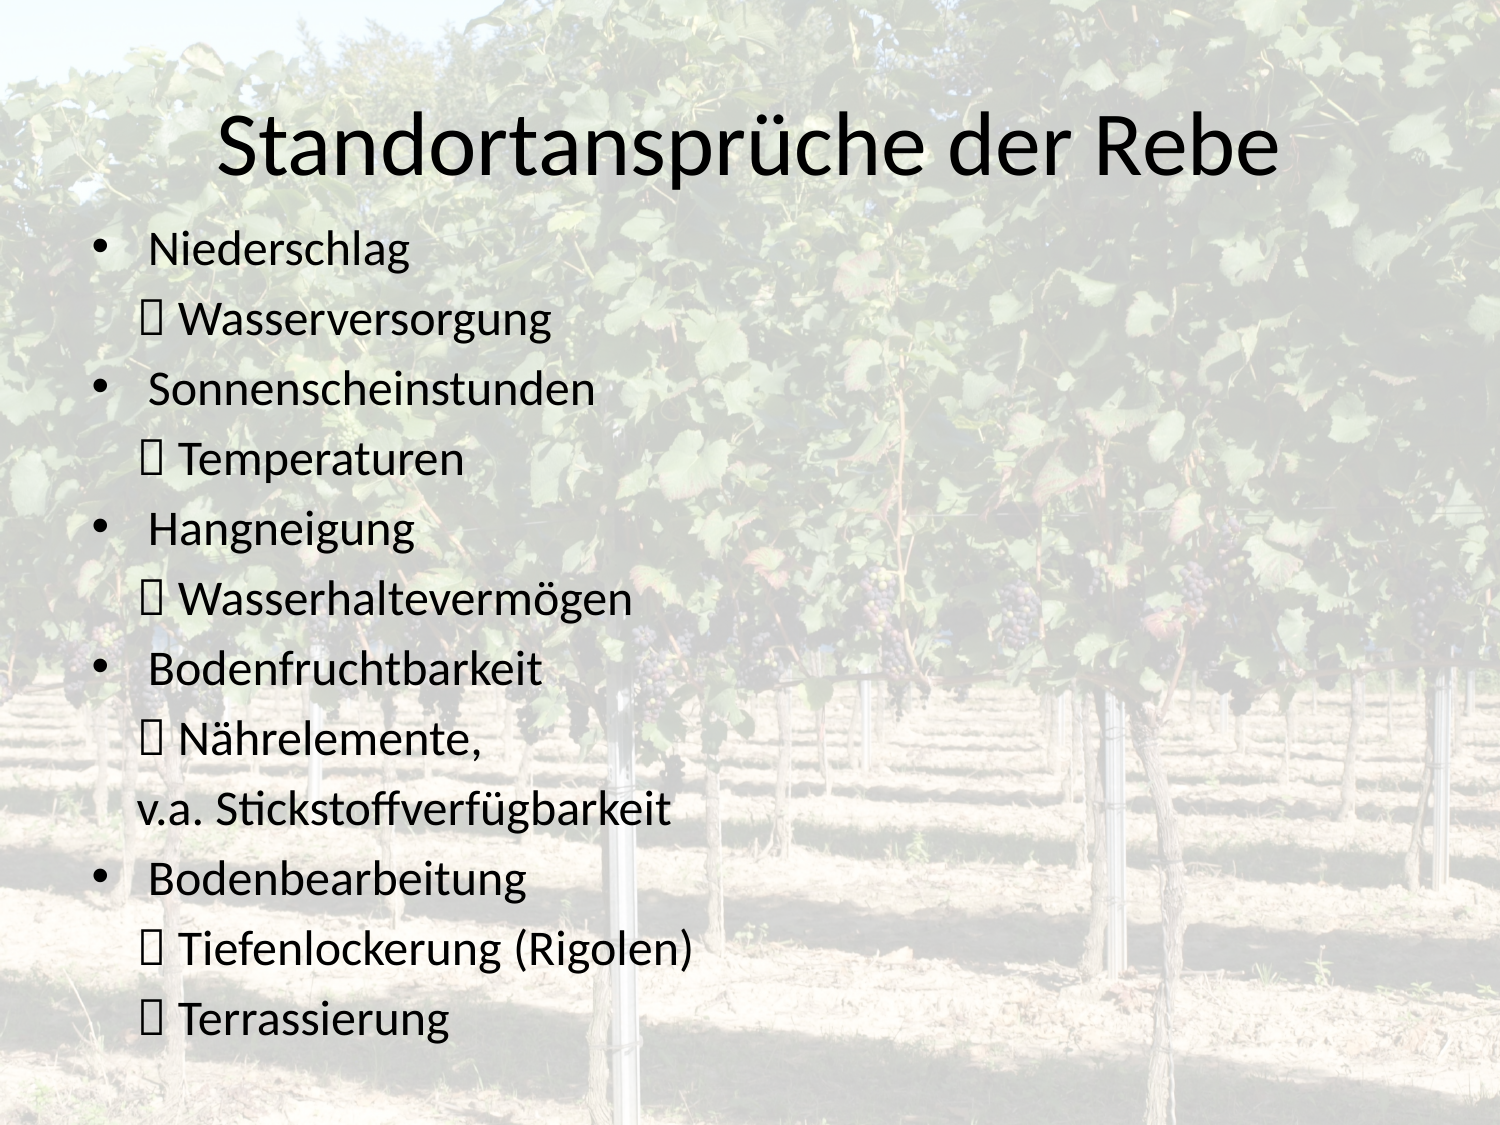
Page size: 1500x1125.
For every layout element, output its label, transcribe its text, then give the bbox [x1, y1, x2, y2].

list Niederschlag  Wasserversorgung Sonnenscheinstunden  Temperaturen Hangneigung  Wasserhaltevermögen Bodenfruchtbarkeit  Nährelemente, v.a. Stickstoffverfügbarkeit Bodenbearbeitung  Tiefenlockerung (Rigolen)  Terrassierung [76, 208, 729, 951]
title Standortansprüche der Rebe [75, 45, 1425, 233]
